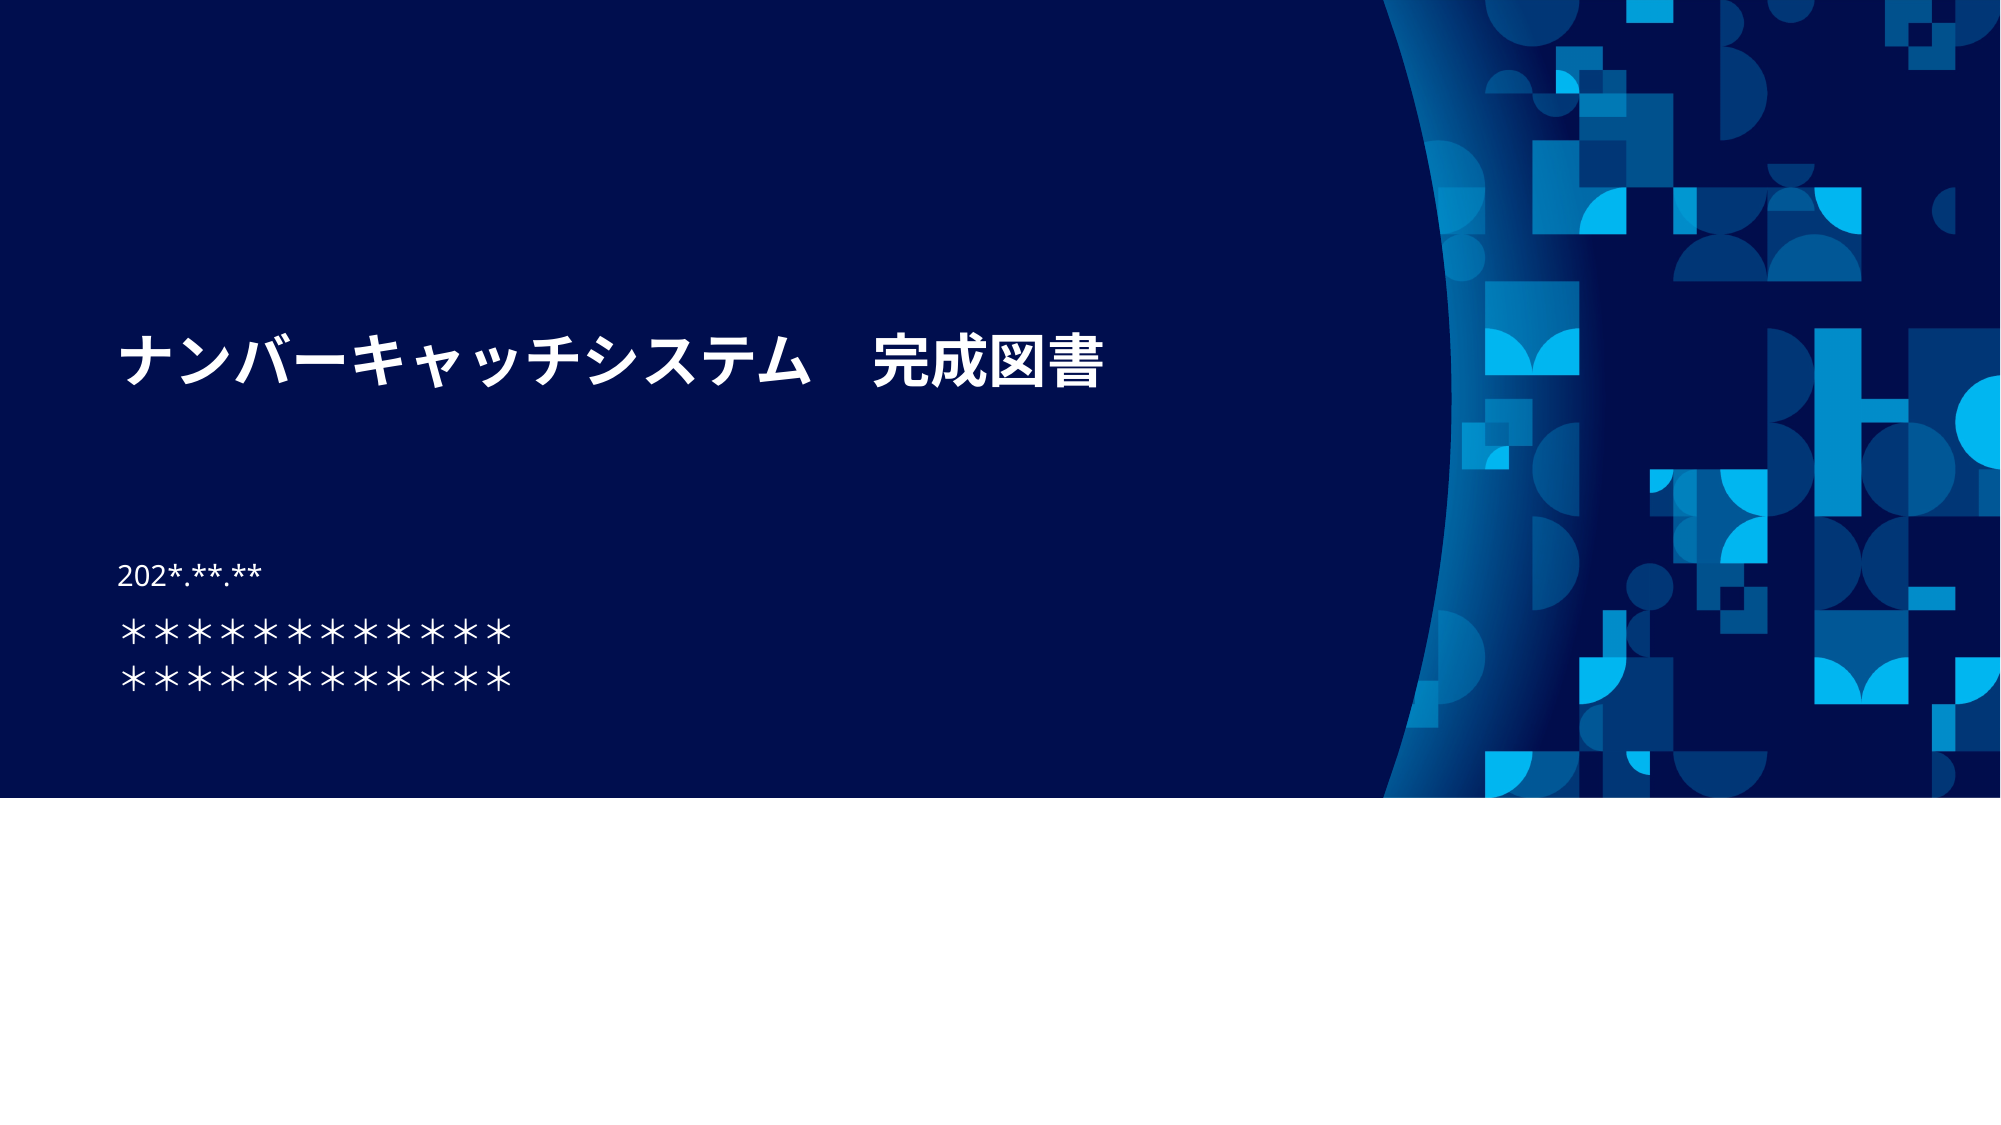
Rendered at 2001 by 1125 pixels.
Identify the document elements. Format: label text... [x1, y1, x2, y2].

list ＊＊＊＊＊＊＊＊＊＊＊＊ ＊＊＊＊＊＊＊＊＊＊＊＊ [117, 611, 1331, 729]
picture [1441, 235, 1452, 243]
picture [1384, 0, 2001, 797]
title ナンバーキャッチシステム 完成図書 [116, 243, 1326, 461]
list 202*.**.** [117, 556, 1331, 611]
